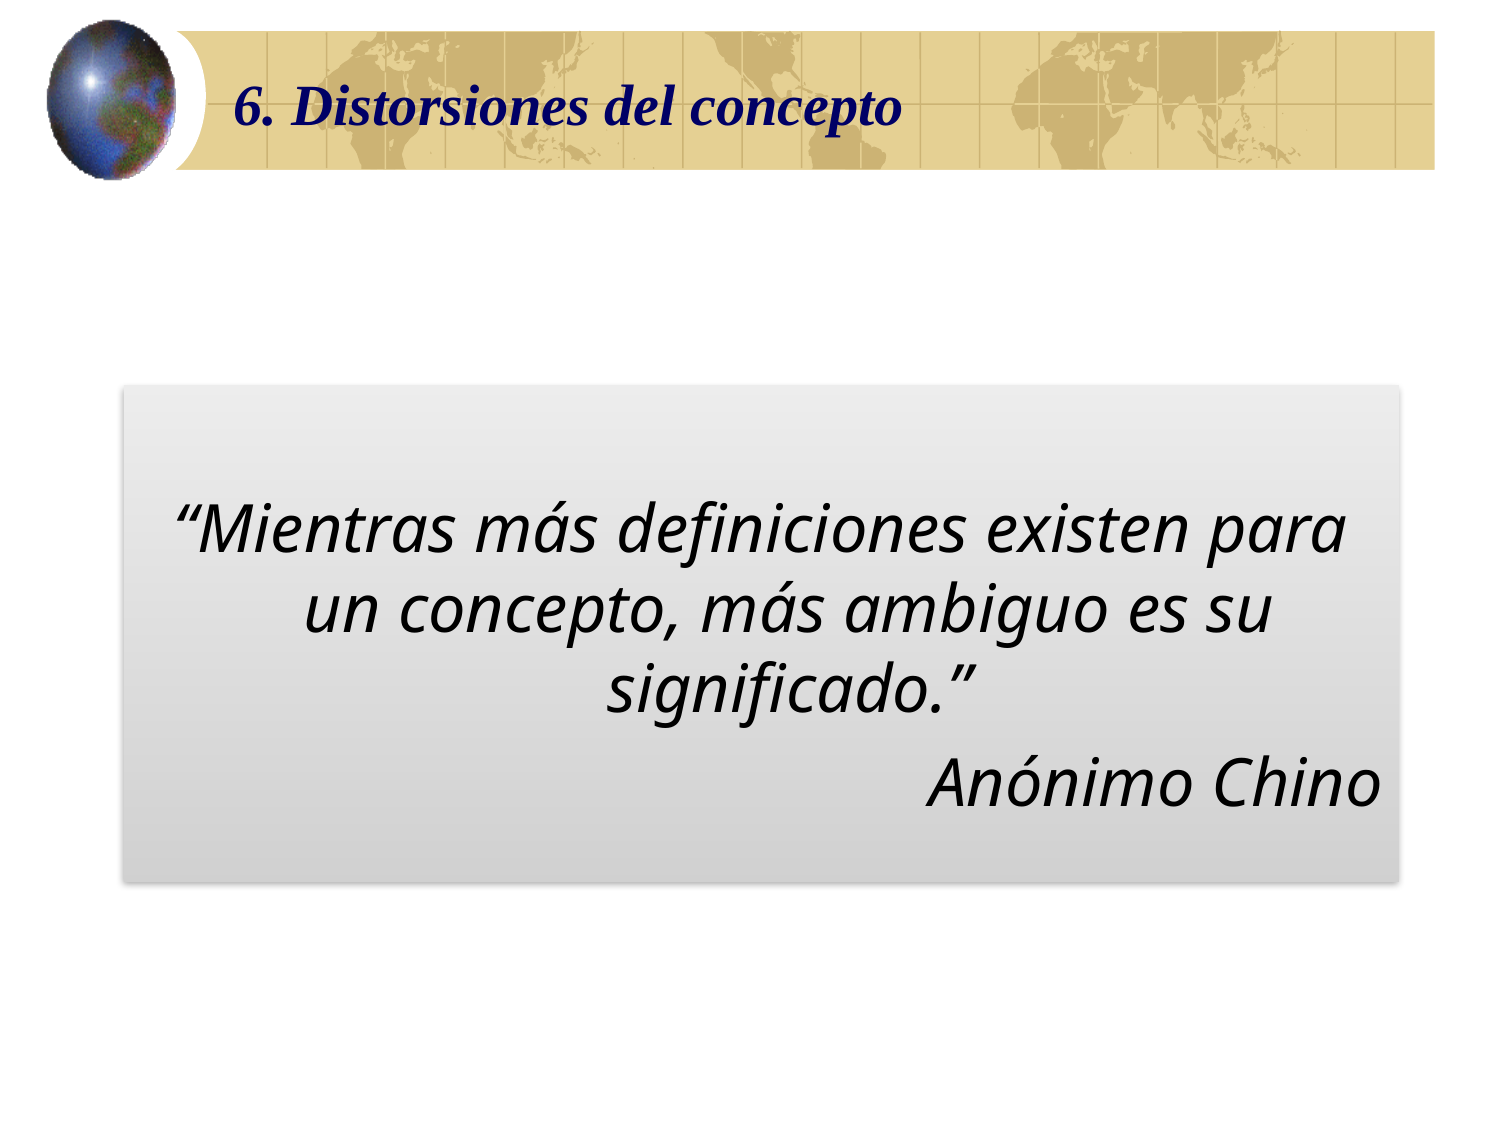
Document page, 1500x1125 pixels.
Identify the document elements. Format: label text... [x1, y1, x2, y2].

list “Mientras más definiciones existen para un concepto, más ambiguo es su significado.” Anónimo Chino [123, 385, 1400, 882]
picture [42, 14, 190, 185]
title 6. Distorsiones del concepto [218, 77, 1448, 126]
